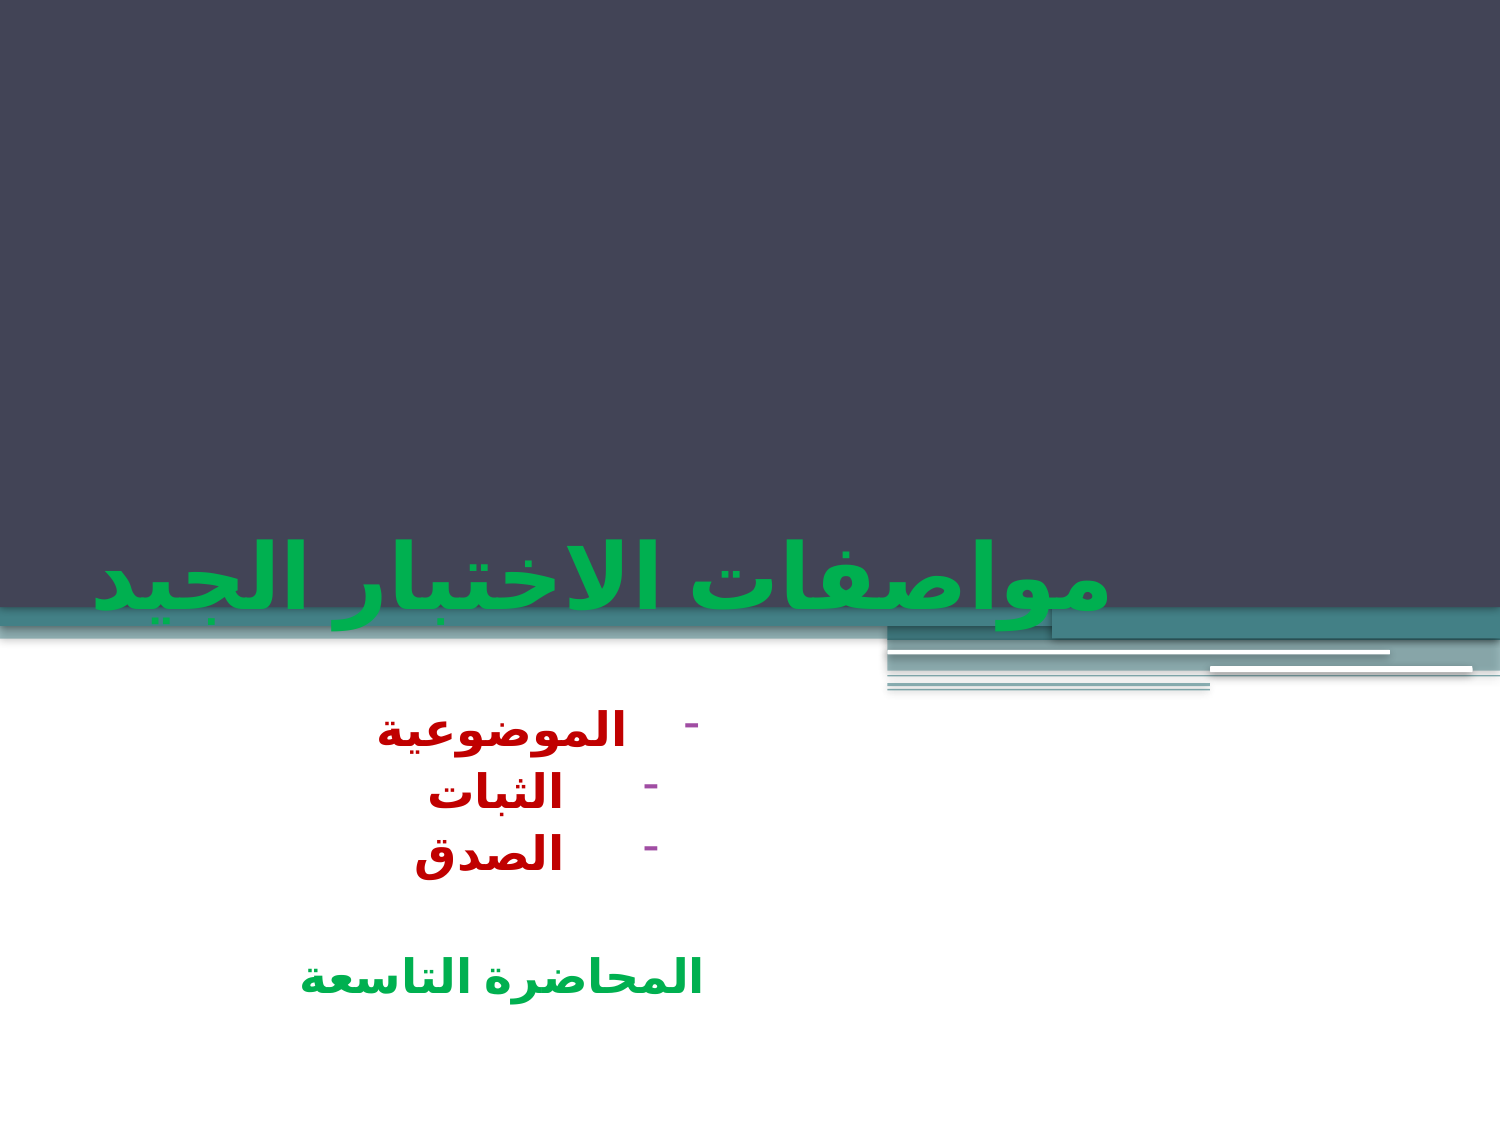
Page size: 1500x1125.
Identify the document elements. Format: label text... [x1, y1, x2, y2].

title مواصفات الاختبار الجيد [75, 394, 1463, 636]
subtitle الموضوعية الثبات الصدق المحاضرة التاسعة [75, 692, 939, 1012]
